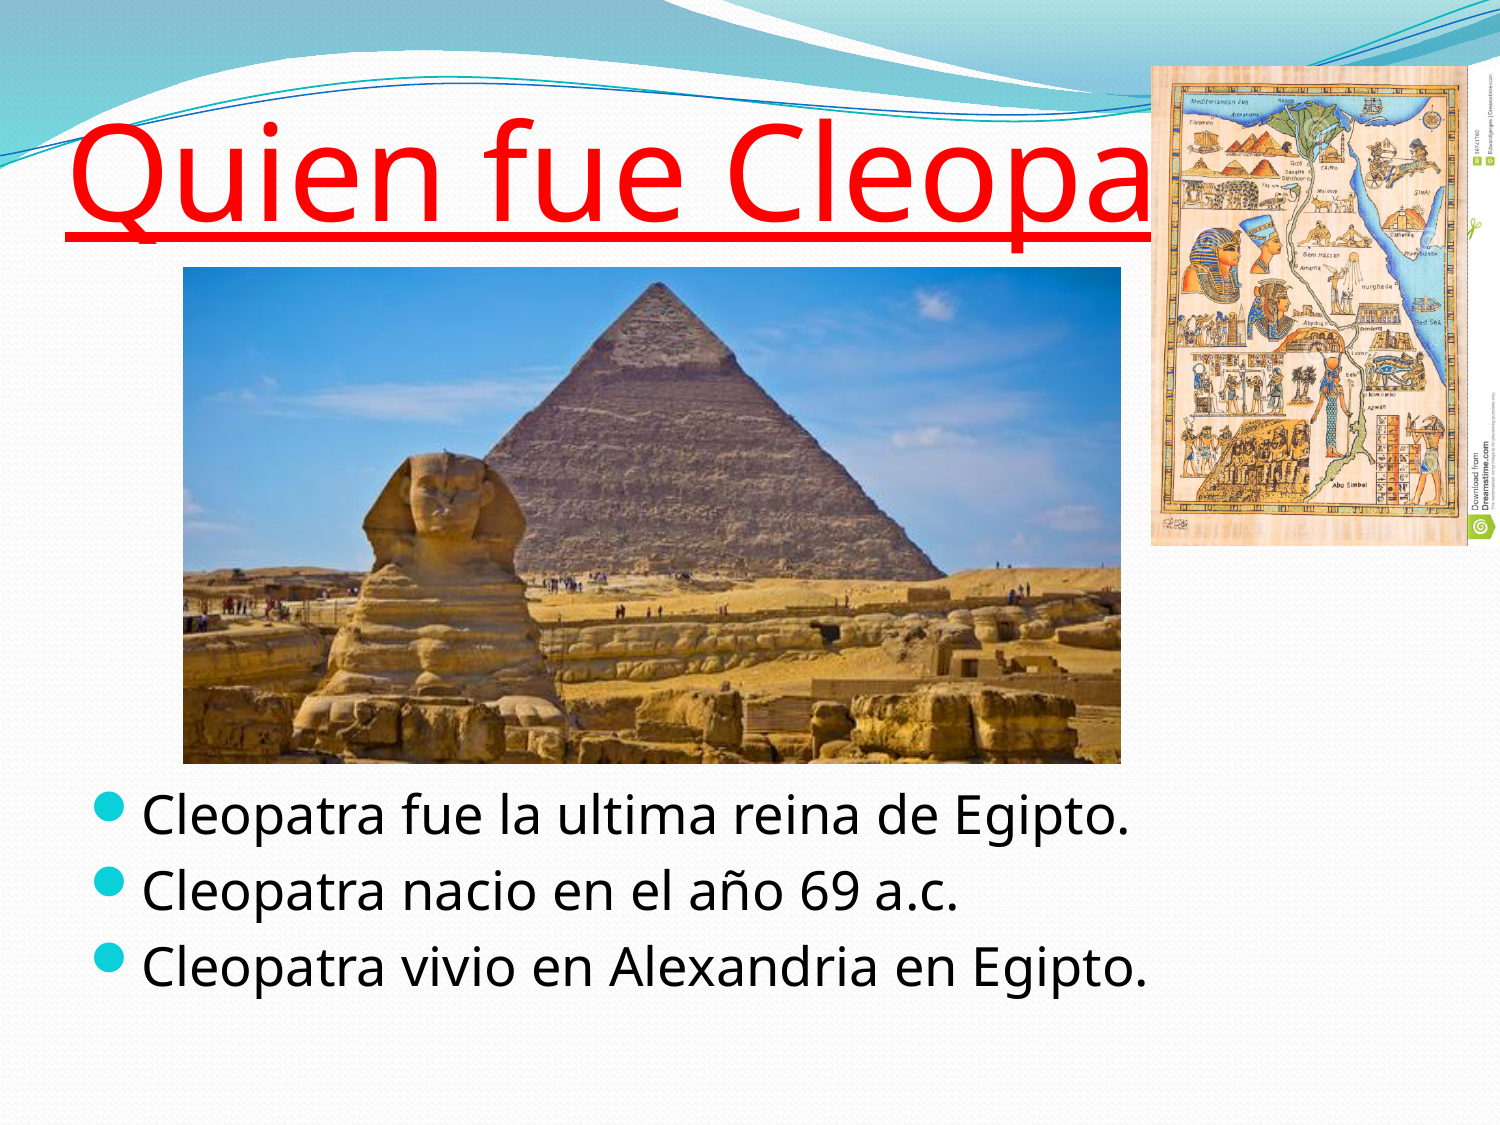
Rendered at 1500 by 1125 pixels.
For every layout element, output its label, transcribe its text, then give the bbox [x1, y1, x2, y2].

title Quien fue Cleopatra? [64, 61, 1415, 249]
picture [182, 266, 1121, 764]
list Cleopatra fue la ultima reina de Egipto. Cleopatra nacio en el año 69 a.c. Cleopatra vivio en Alexandria en Egipto. [75, 317, 1425, 1038]
picture [1151, 66, 1500, 546]
